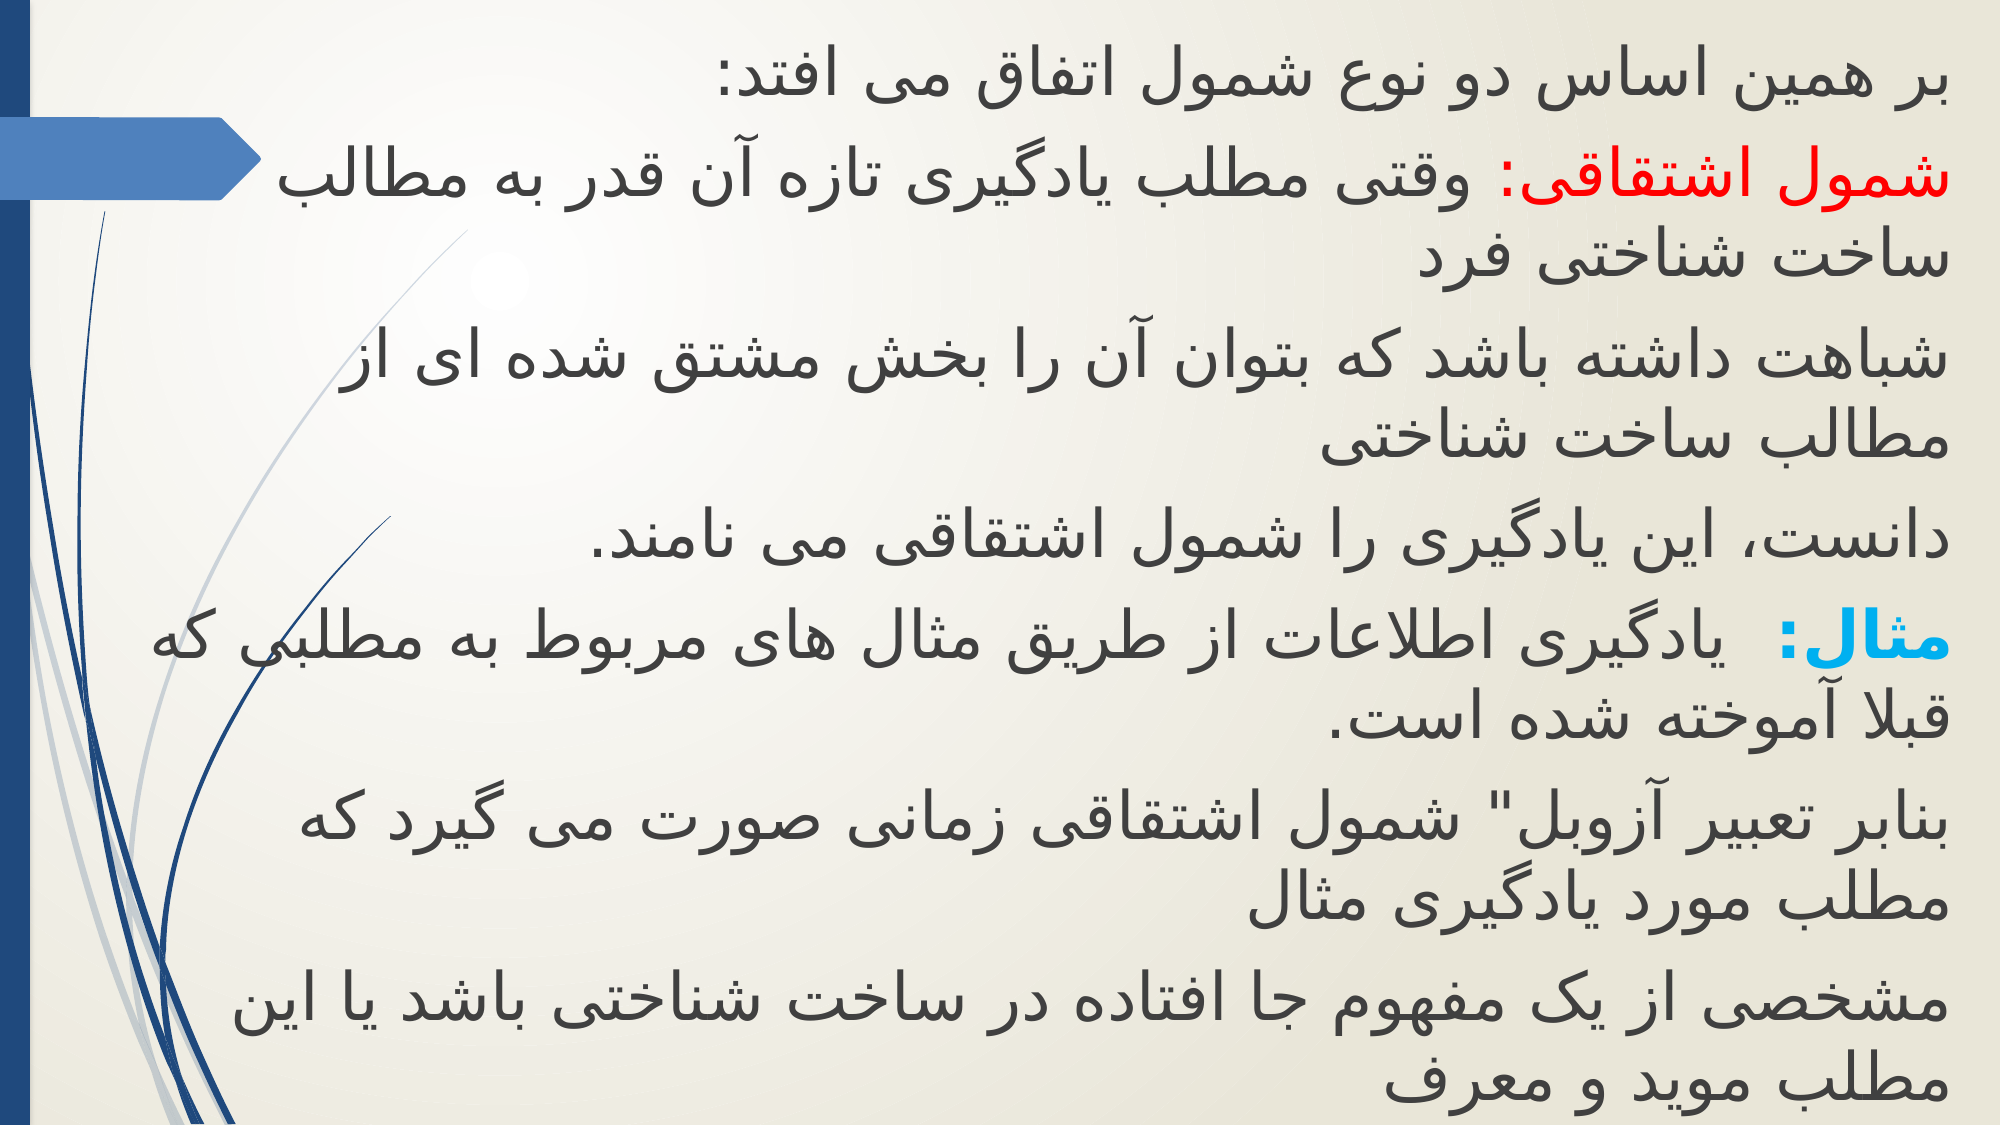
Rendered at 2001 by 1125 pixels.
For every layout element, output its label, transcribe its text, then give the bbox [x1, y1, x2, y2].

list بر همین اساس دو نوع شمول اتفاق می افتد: شمول اشتقاقی: وقتی مطلب یادگیری تازه آن قدر به مطالب ساخت شناختی فرد شباهت داشته باشد که بتوان آن را بخش مشتق شده ای از مطالب ساخت شناختی دانست، این یادگیری را شمول اشتقاقی می نامند. مثال: یادگیری اطلاعات از طریق مثال های مربوط به مطلبی که قبلا آموخته شده است. بنابر تعبیر آزوبل" شمول اشتقاقی زمانی صورت می گیرد که مطلب مورد یادگیری مثال مشخصی از یک مفهوم جا افتاده در ساخت شناختی باشد یا این مطلب موید و معرف موضوع کلی قبلا آموخته شده ای باشد. در هر یک از این دو مورد مطلب جدید مستقیما و آشکارا قابل مشتق شدن از یک مفهوم یا موضوع کلی ساخت شناختی است. [114, 21, 1969, 1074]
